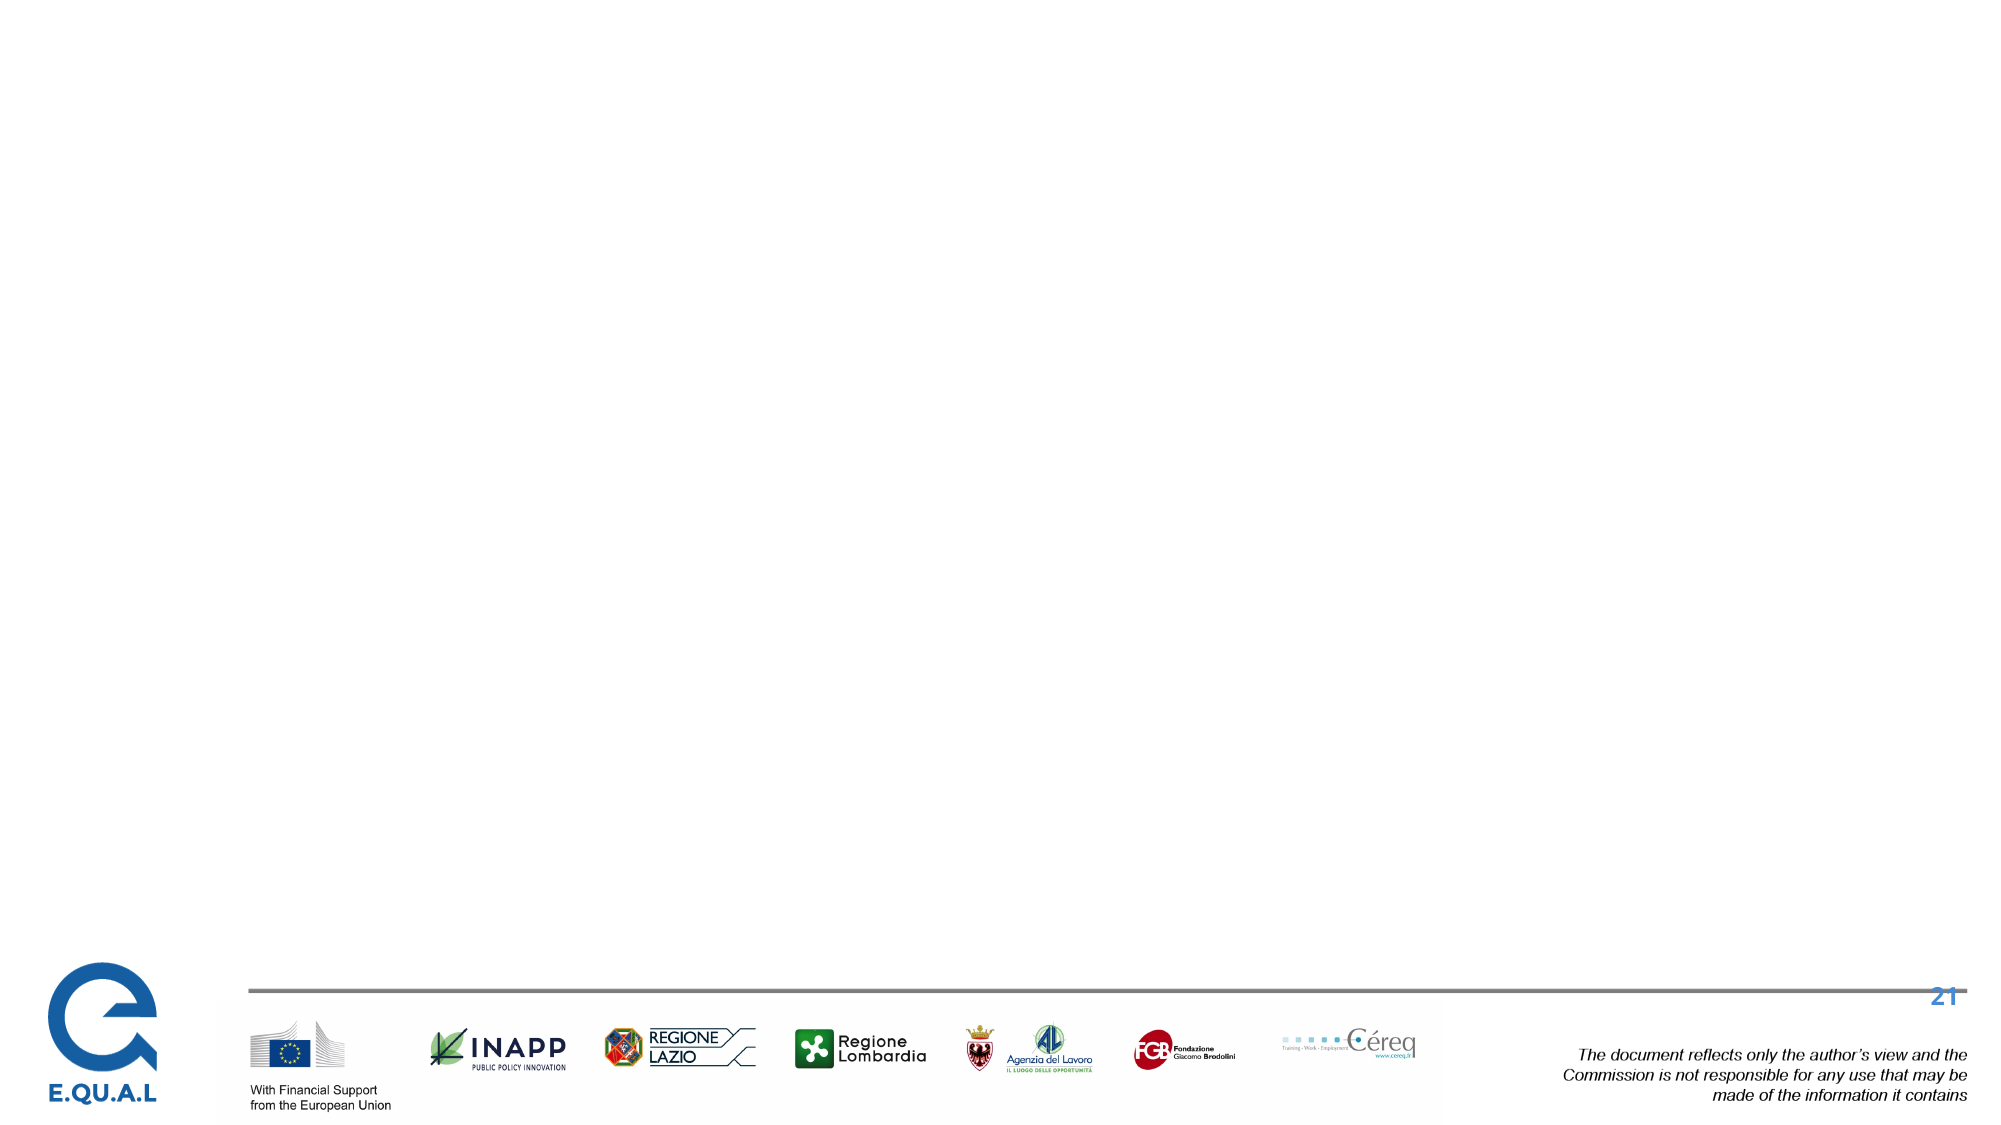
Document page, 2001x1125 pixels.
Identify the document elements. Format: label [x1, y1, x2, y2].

picture [0, 943, 2000, 1125]
